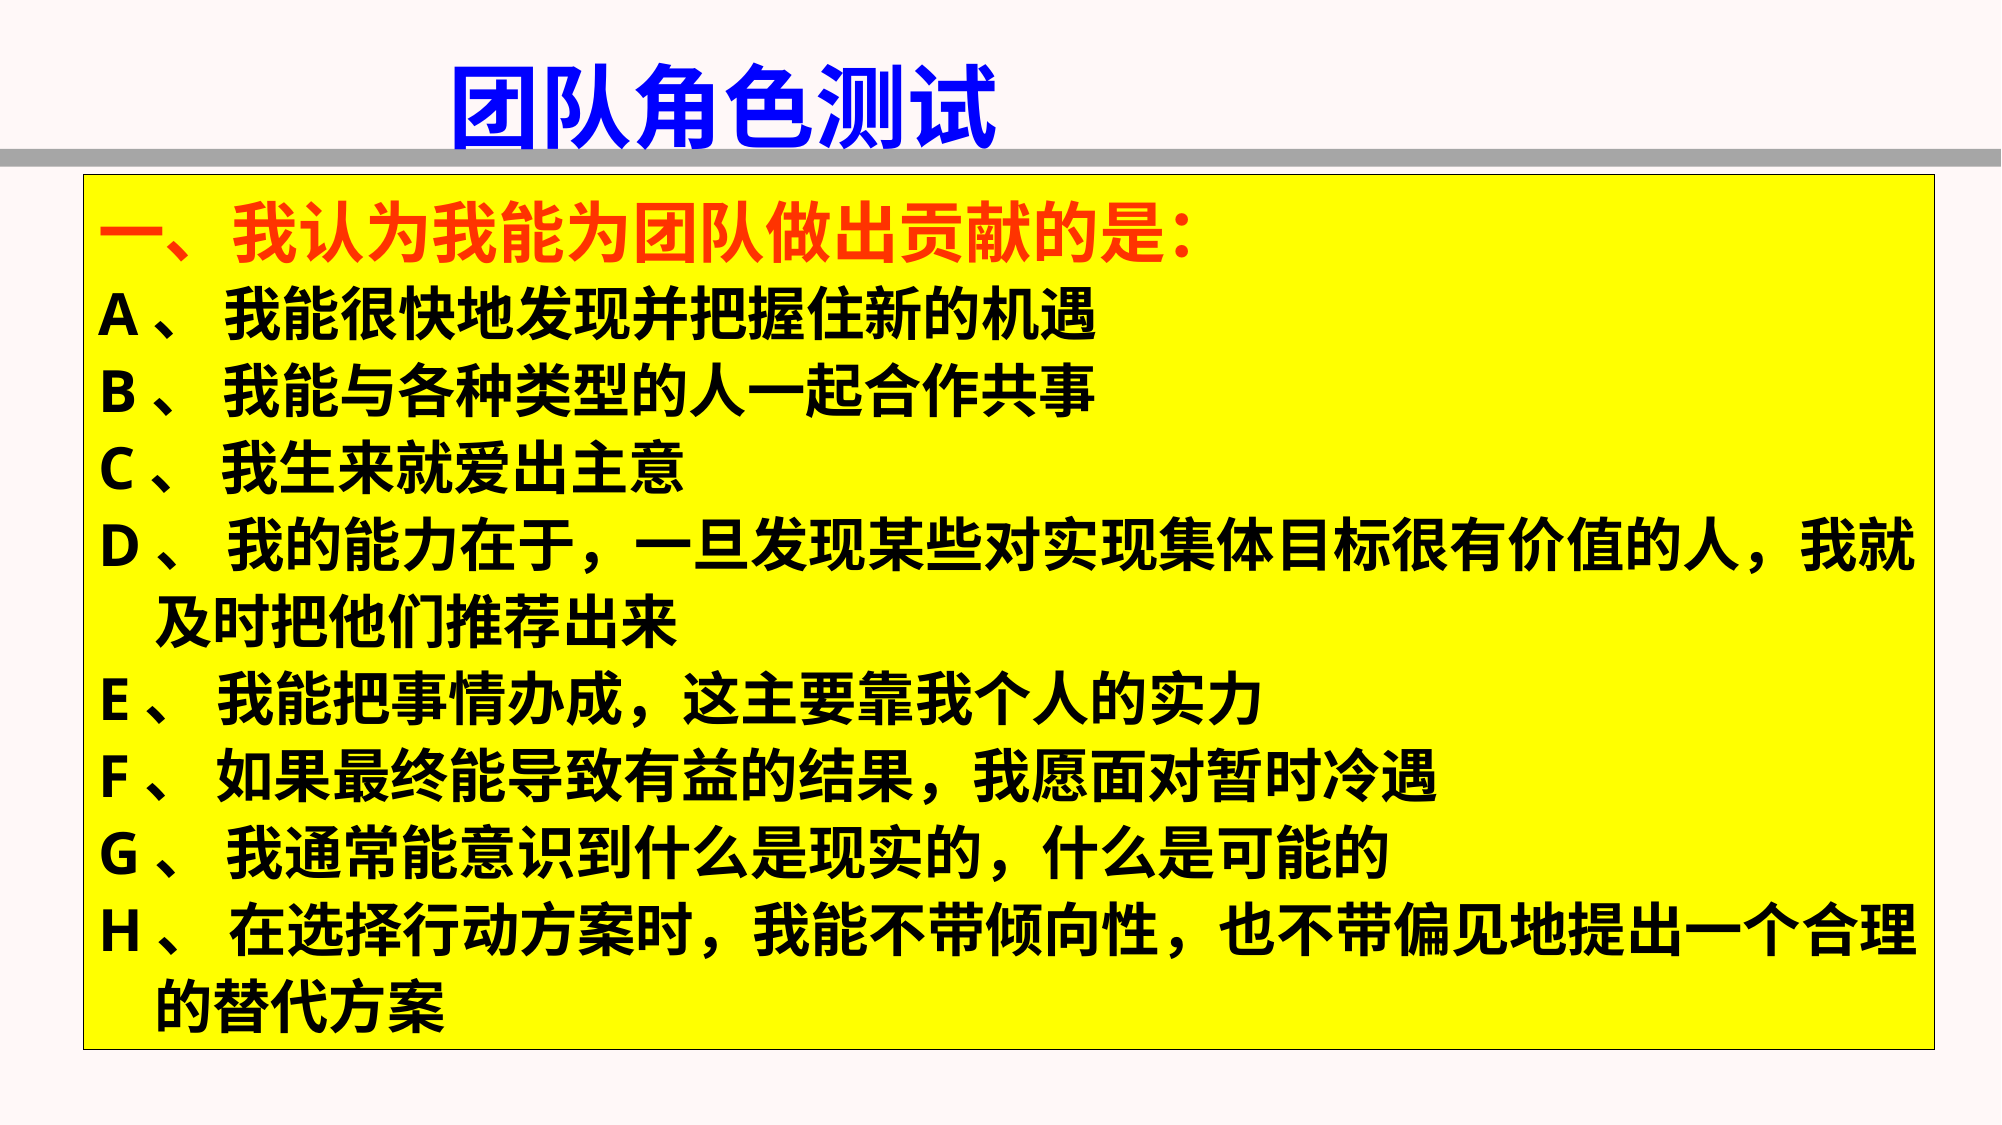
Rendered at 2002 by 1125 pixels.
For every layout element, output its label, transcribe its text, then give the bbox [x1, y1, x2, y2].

list 一、我认为我能为团队做出贡献的是： A、 我能很快地发现并把握住新的机遇 B、 我能与各种类型的人一起合作共事 C、 我生来就爱出主意 D、 我的能力在于，一旦发现某些对实现集体目标很有价值的人，我就及时把他们推荐出来 E、 我能把事情办成，这主要靠我个人的实力 F、 如果最终能导致有益的结果，我愿面对暂时冷遇 G、 我通常能意识到什么是现实的，什么是可能的 H、 在选择行动方案时，我能不带倾向性，也不带偏见地提出一个合理的替代方案 [83, 174, 1935, 1050]
title 团队角色测试 [433, 42, 1014, 246]
